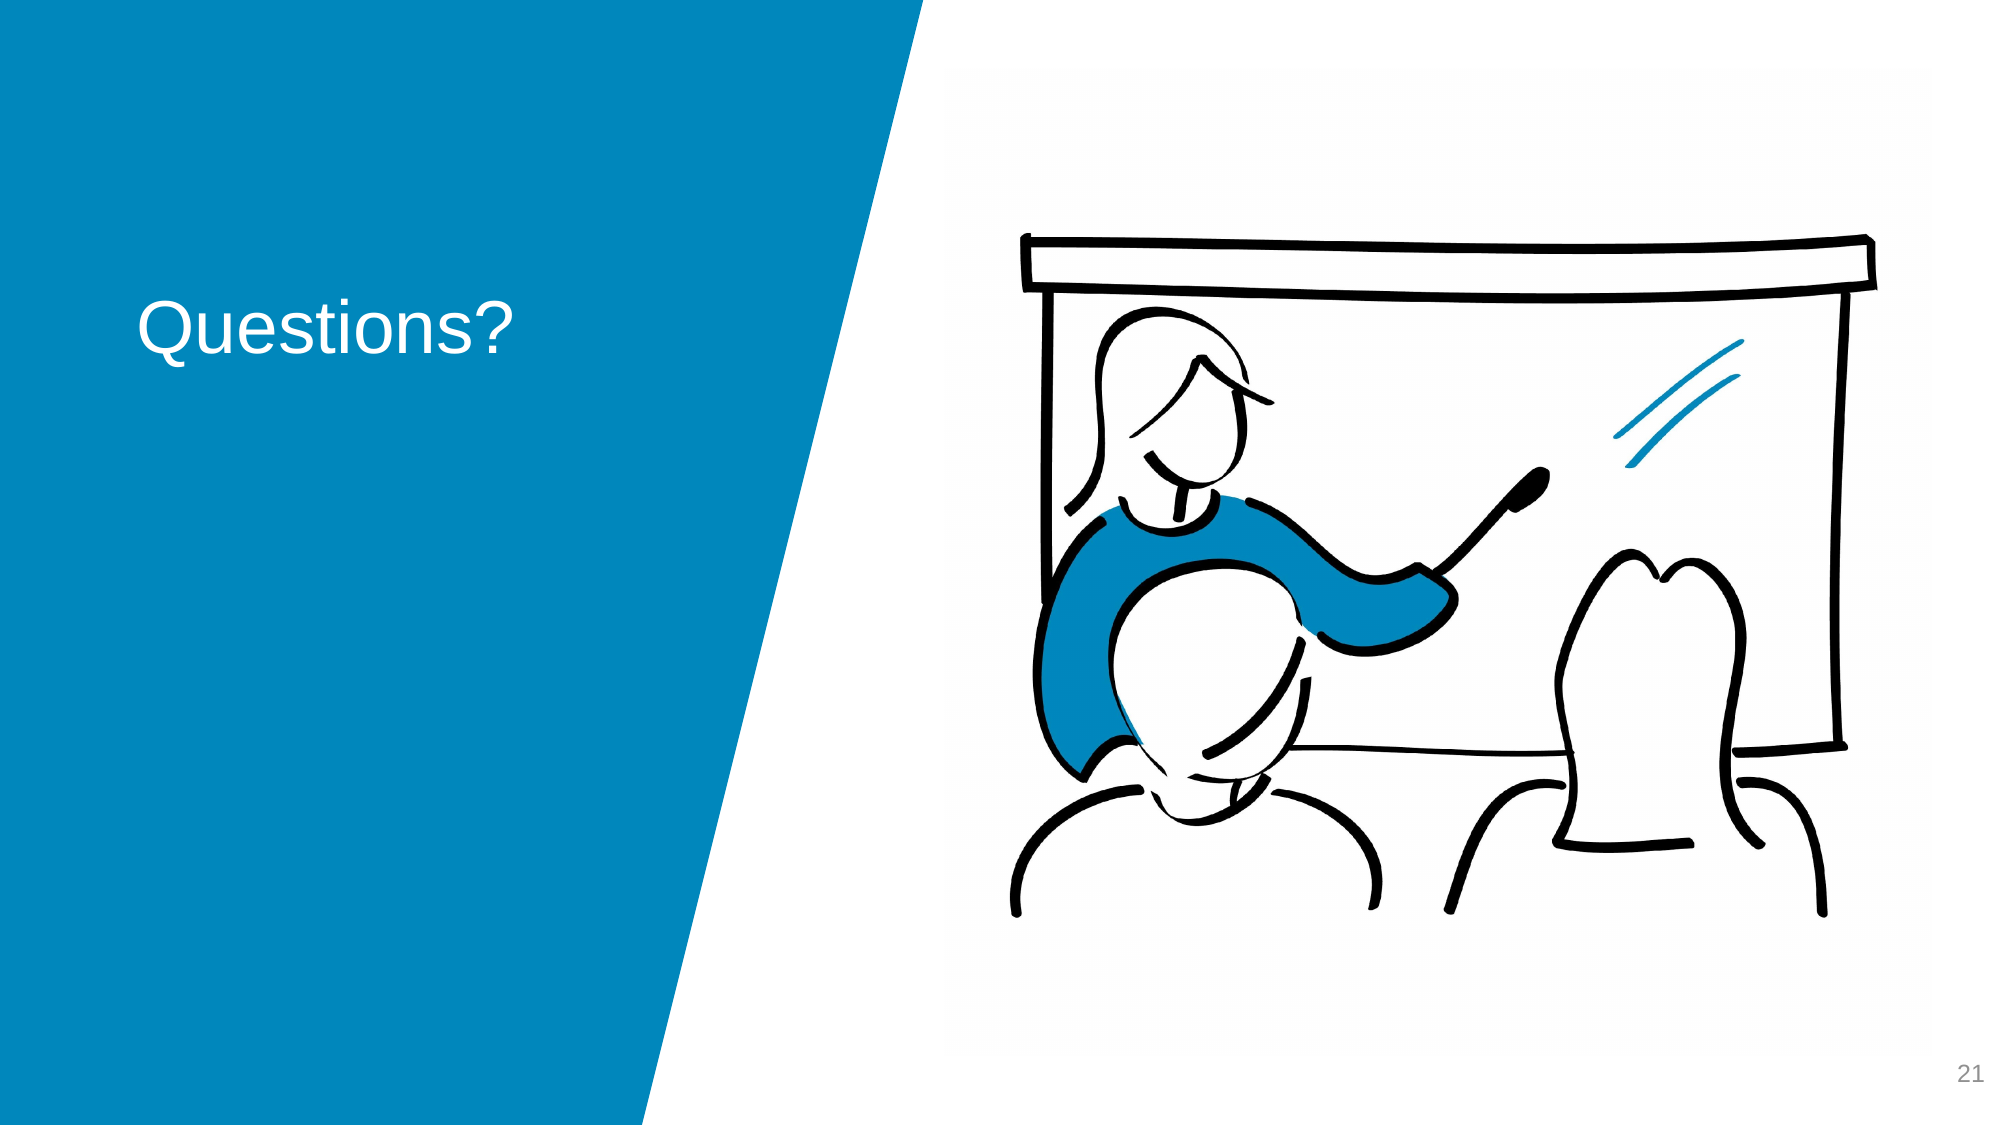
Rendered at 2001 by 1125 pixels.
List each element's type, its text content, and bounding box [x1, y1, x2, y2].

picture [944, 68, 1932, 1056]
slide_number 21 [1550, 1042, 2000, 1103]
title Questions? [136, 0, 775, 371]
